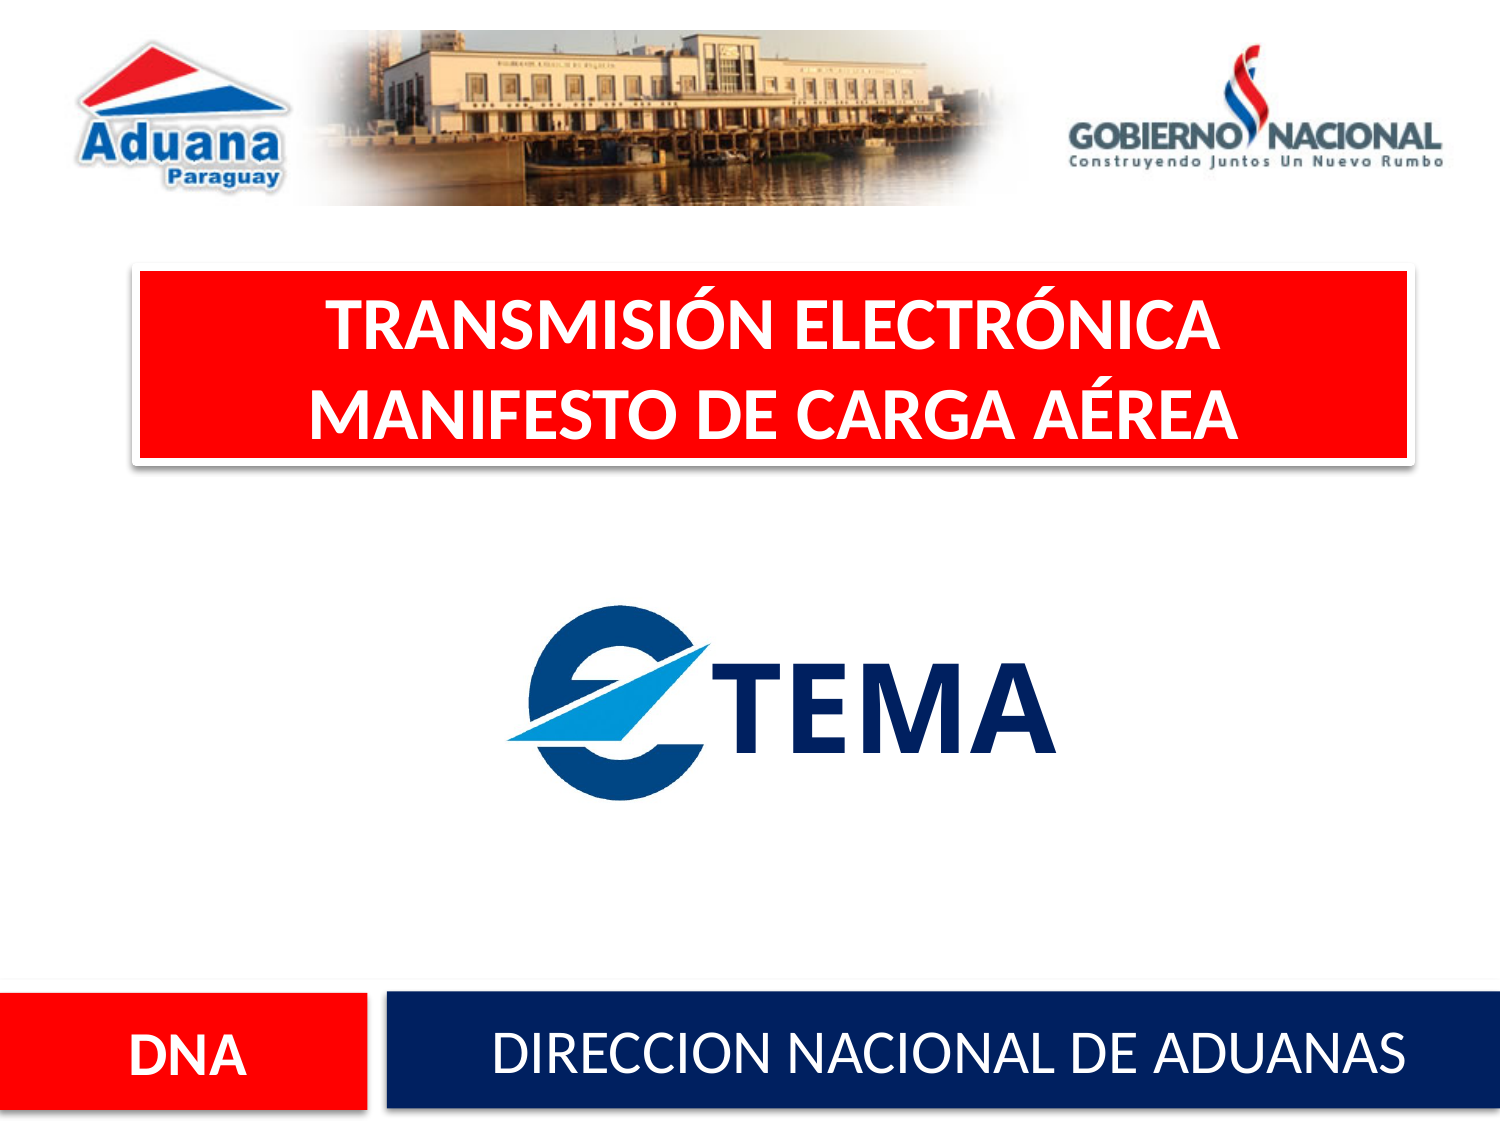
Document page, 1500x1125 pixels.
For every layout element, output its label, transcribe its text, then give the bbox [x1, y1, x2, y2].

subtitle DIRECCION NACIONAL DE ADUANAS [399, 992, 1500, 1106]
text_box TRANSMISIÓN ELECTRÓNICA MANIFESTO DE CARGA AÉREA [132, 263, 1415, 466]
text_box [394, 597, 1091, 806]
picture [52, 30, 1460, 207]
text_box DNA [64, 1005, 311, 1096]
